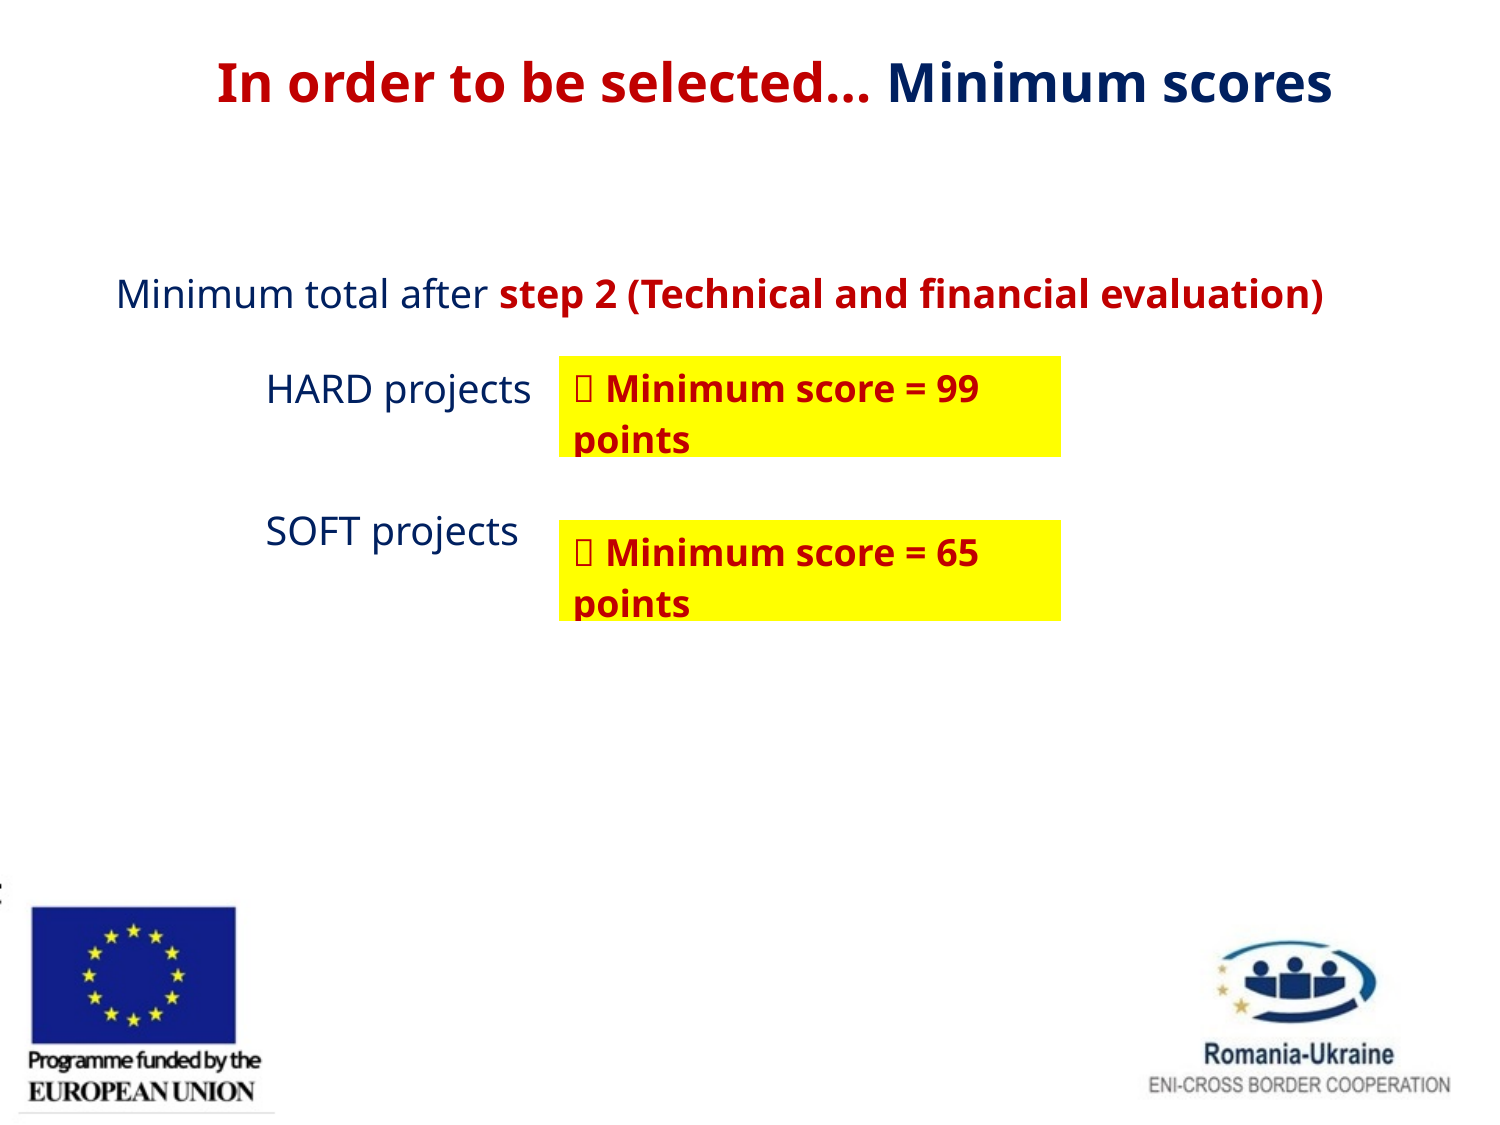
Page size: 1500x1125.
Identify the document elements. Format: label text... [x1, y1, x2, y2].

text_box In order to be selected… Minimum scores [89, 75, 1448, 121]
table_header  Minimum score = 99 points [559, 356, 1061, 457]
subtitle Minimum total after step 2 (Technical and financial evaluation) HARD projects SOFT projects [100, 87, 1483, 400]
subtitle Minimum total after step 2 (Technical and financial evaluation) HARD projects SOFT projects [100, 703, 1483, 985]
picture [0, 75, 1500, 1125]
text_box [54, 400, 1483, 703]
table_header  Minimum score = 65 points [559, 520, 1061, 621]
text_box [0, 0, 1500, 75]
